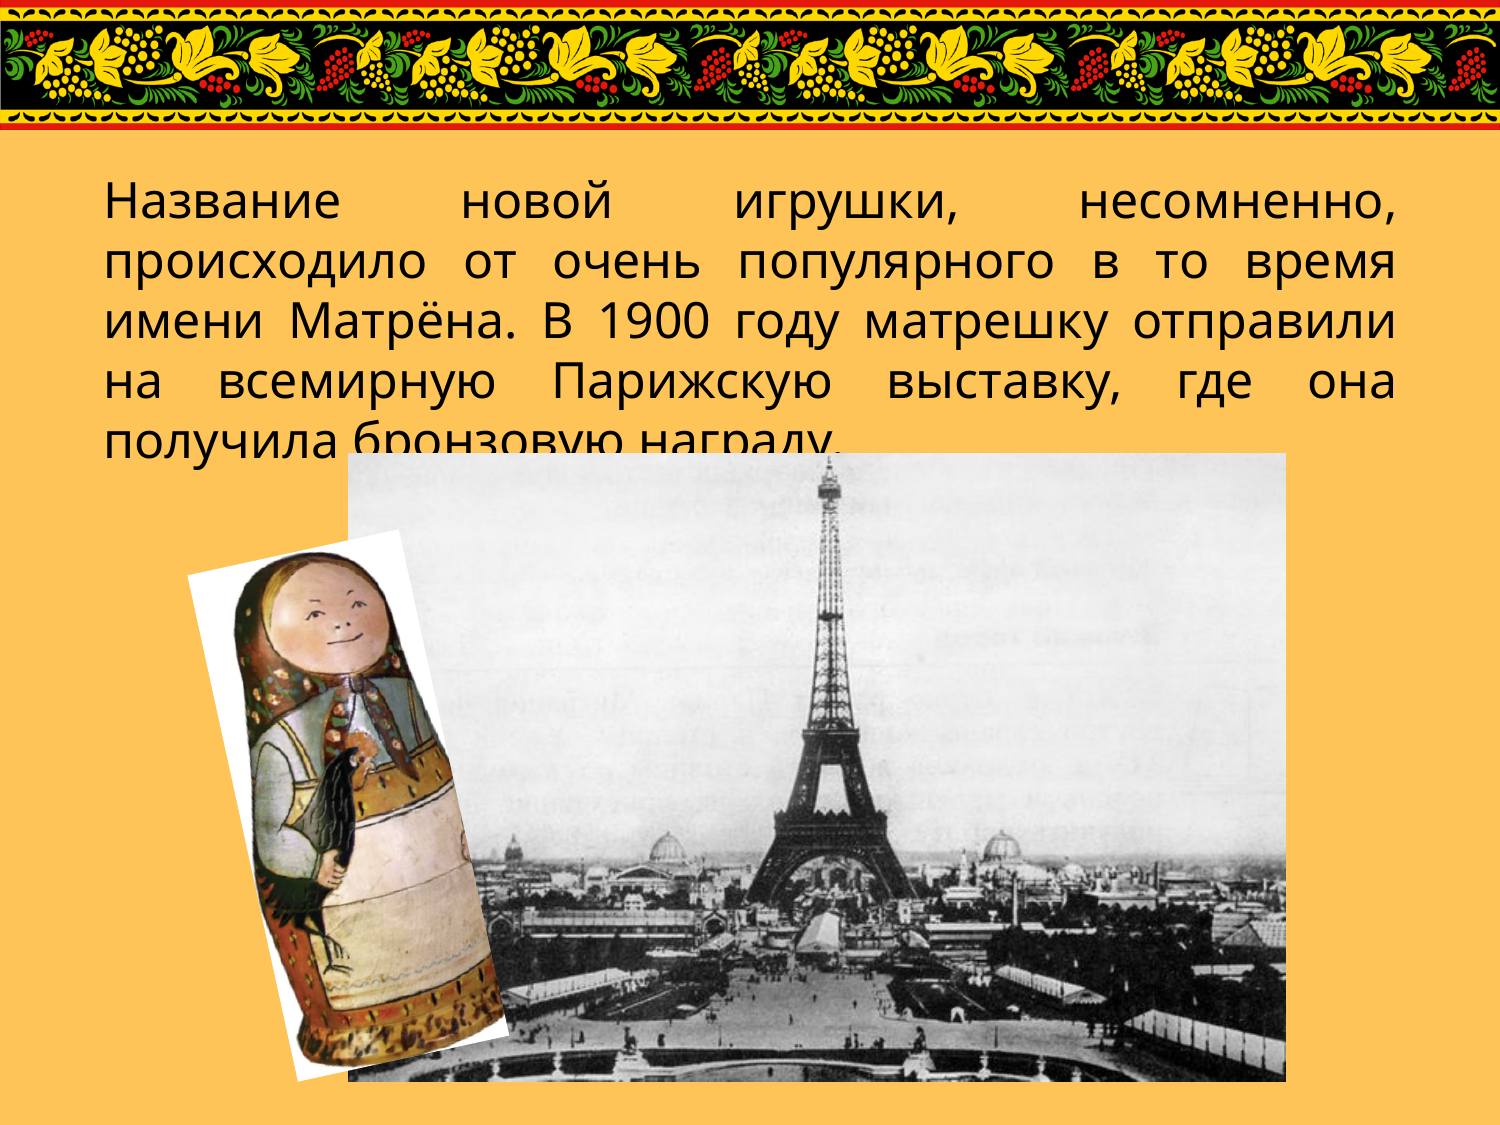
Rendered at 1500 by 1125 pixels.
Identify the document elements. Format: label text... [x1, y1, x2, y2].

list Название новой игрушки, несомненно, происходило от очень популярного в то время имени Матрёна. В 1900 году матрешку отправили на всемирную Парижскую выставку, где она получила бронзовую награду. [88, 160, 1414, 457]
picture [0, 0, 1500, 1125]
